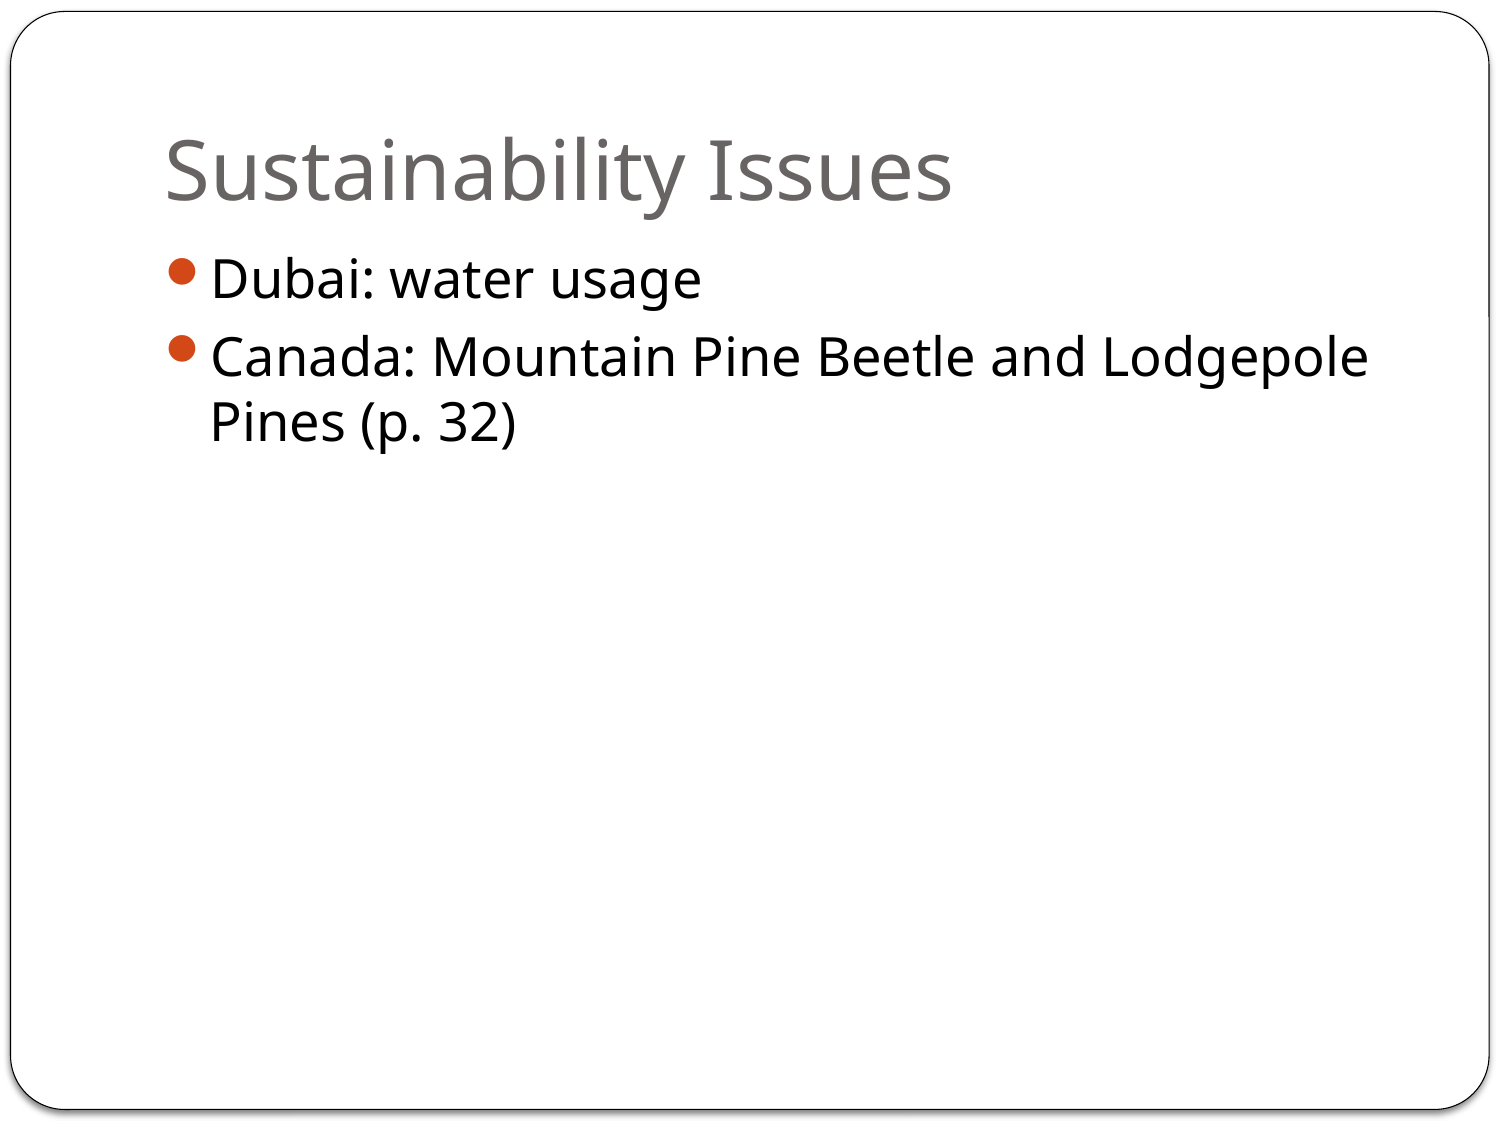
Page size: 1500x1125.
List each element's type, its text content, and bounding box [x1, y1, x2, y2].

title Sustainability Issues [150, 45, 1425, 233]
list Dubai: water usage Canada: Mountain Pine Beetle and Lodgepole Pines (p. 32) [150, 237, 1425, 988]
